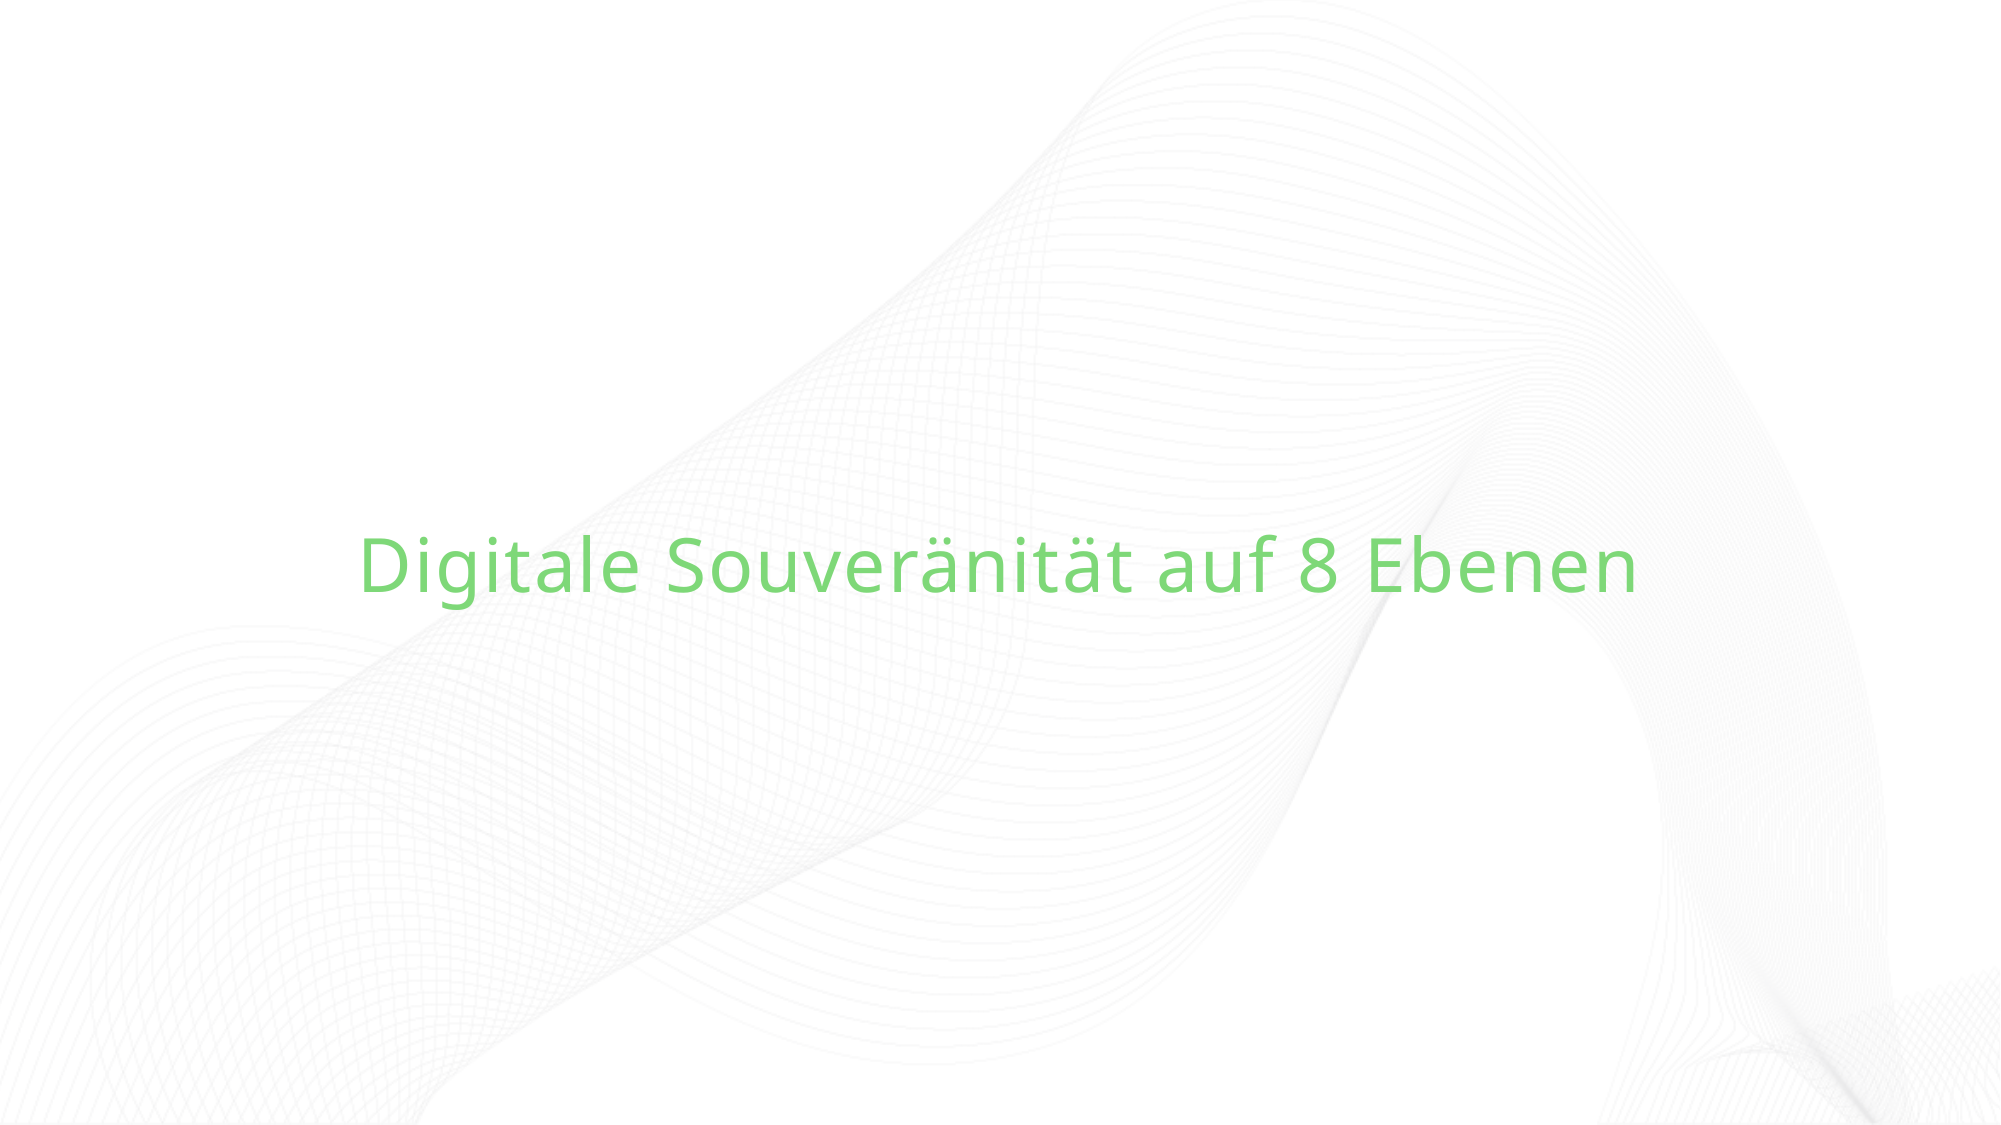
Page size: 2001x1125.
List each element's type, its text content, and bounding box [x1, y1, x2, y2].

title Digitale Souveränität auf 8 Ebenen [331, 509, 1669, 616]
